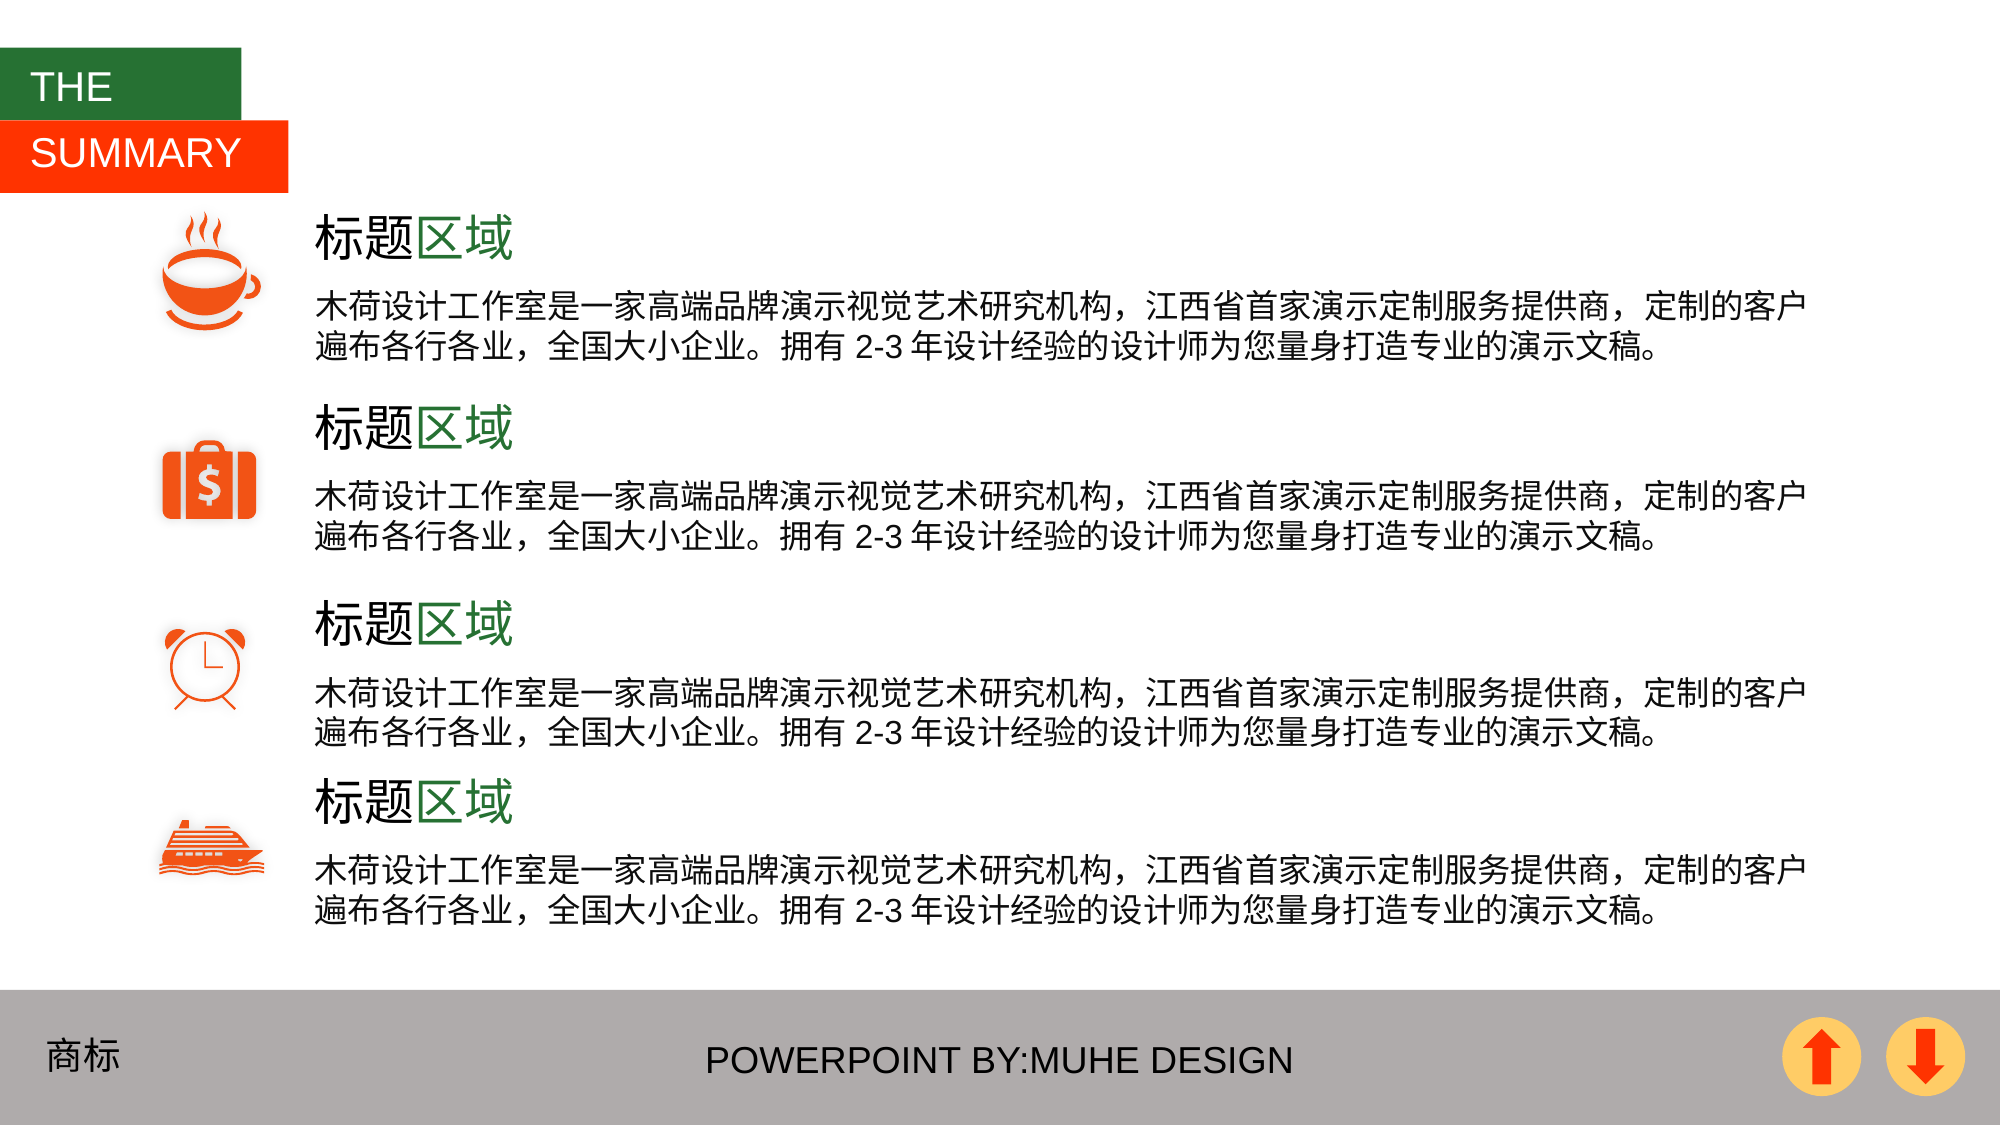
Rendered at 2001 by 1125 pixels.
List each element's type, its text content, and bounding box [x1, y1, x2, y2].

text_box [163, 627, 247, 712]
text_box 木荷设计工作室是一家高端品牌演示视觉艺术研究机构，江西省首家演示定制服务提供商，定制的客户遍布各行各业，全国大小企业。拥有2-3年设计经验的设计师为您量身打造专业的演示文稿。 [299, 664, 1841, 759]
text_box [237, 451, 257, 519]
text_box 标题区域 [300, 198, 535, 274]
text_box [166, 830, 250, 848]
text_box 木荷设计工作室是一家高端品牌演示视觉艺术研究机构，江西省首家演示定制服务提供商，定制的客户遍布各行各业，全国大小企业。拥有2-3年设计经验的设计师为您量身打造专业的演示文稿。 [300, 277, 1841, 373]
text_box [199, 211, 208, 243]
text_box [165, 309, 243, 331]
text_box [185, 440, 233, 519]
text_box 标题区域 [299, 763, 535, 839]
text_box [178, 820, 189, 829]
text_box 标题区域 [299, 388, 535, 464]
text_box [162, 451, 181, 519]
text_box 木荷设计工作室是一家高端品牌演示视觉艺术研究机构，江西省首家演示定制服务提供商，定制的客户遍布各行各业，全国大小企业。拥有2-3年设计经验的设计师为您量身打造专业的演示文稿。 [299, 467, 1841, 563]
text_box THE [15, 52, 142, 118]
text_box SUMMARY [15, 118, 315, 184]
text_box 木荷设计工作室是一家高端品牌演示视觉艺术研究机构，江西省首家演示定制服务提供商，定制的客户遍布各行各业，全国大小企业。拥有2-3年设计经验的设计师为您量身打造专业的演示文稿。 [299, 842, 1841, 937]
text_box [159, 850, 265, 876]
text_box 标题区域 [299, 585, 535, 661]
text_box [162, 265, 247, 316]
text_box [243, 274, 261, 299]
text_box [185, 215, 194, 248]
text_box [167, 217, 242, 270]
